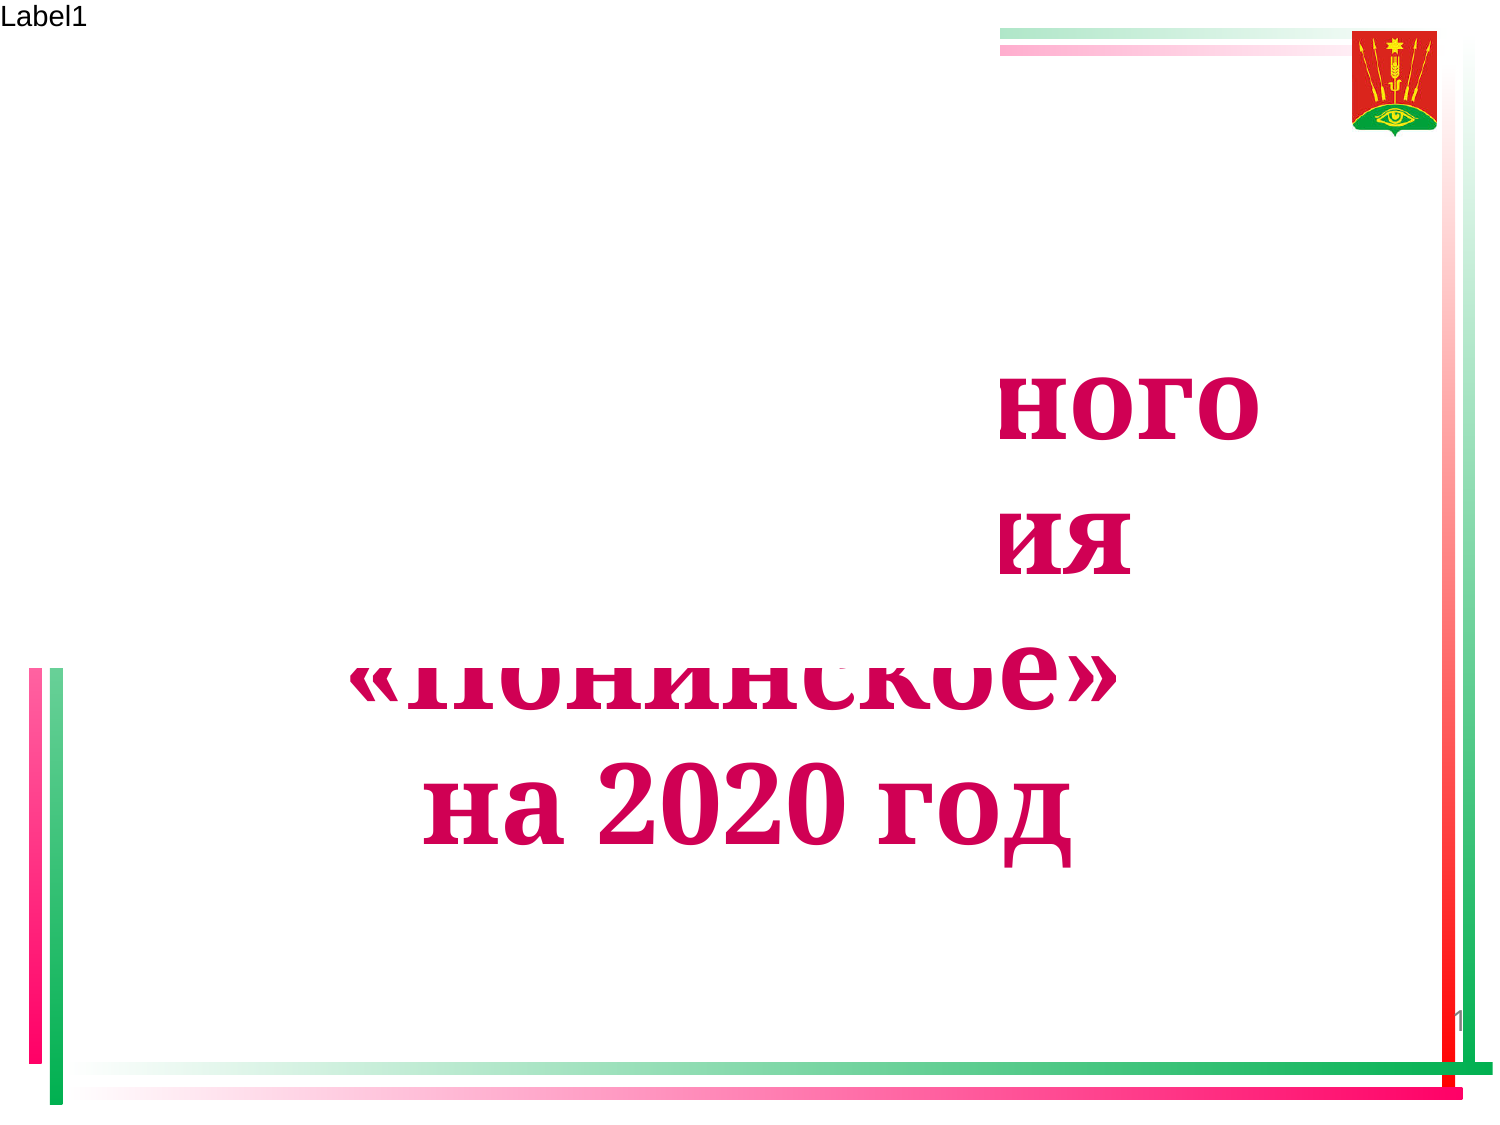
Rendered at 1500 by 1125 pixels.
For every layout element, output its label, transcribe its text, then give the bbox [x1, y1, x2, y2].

picture [1352, 31, 1437, 138]
slide_number 1 [1436, 999, 1500, 1051]
text_box Бюджет муниципального образования «Понинское» на 2020 год [50, 184, 1447, 875]
